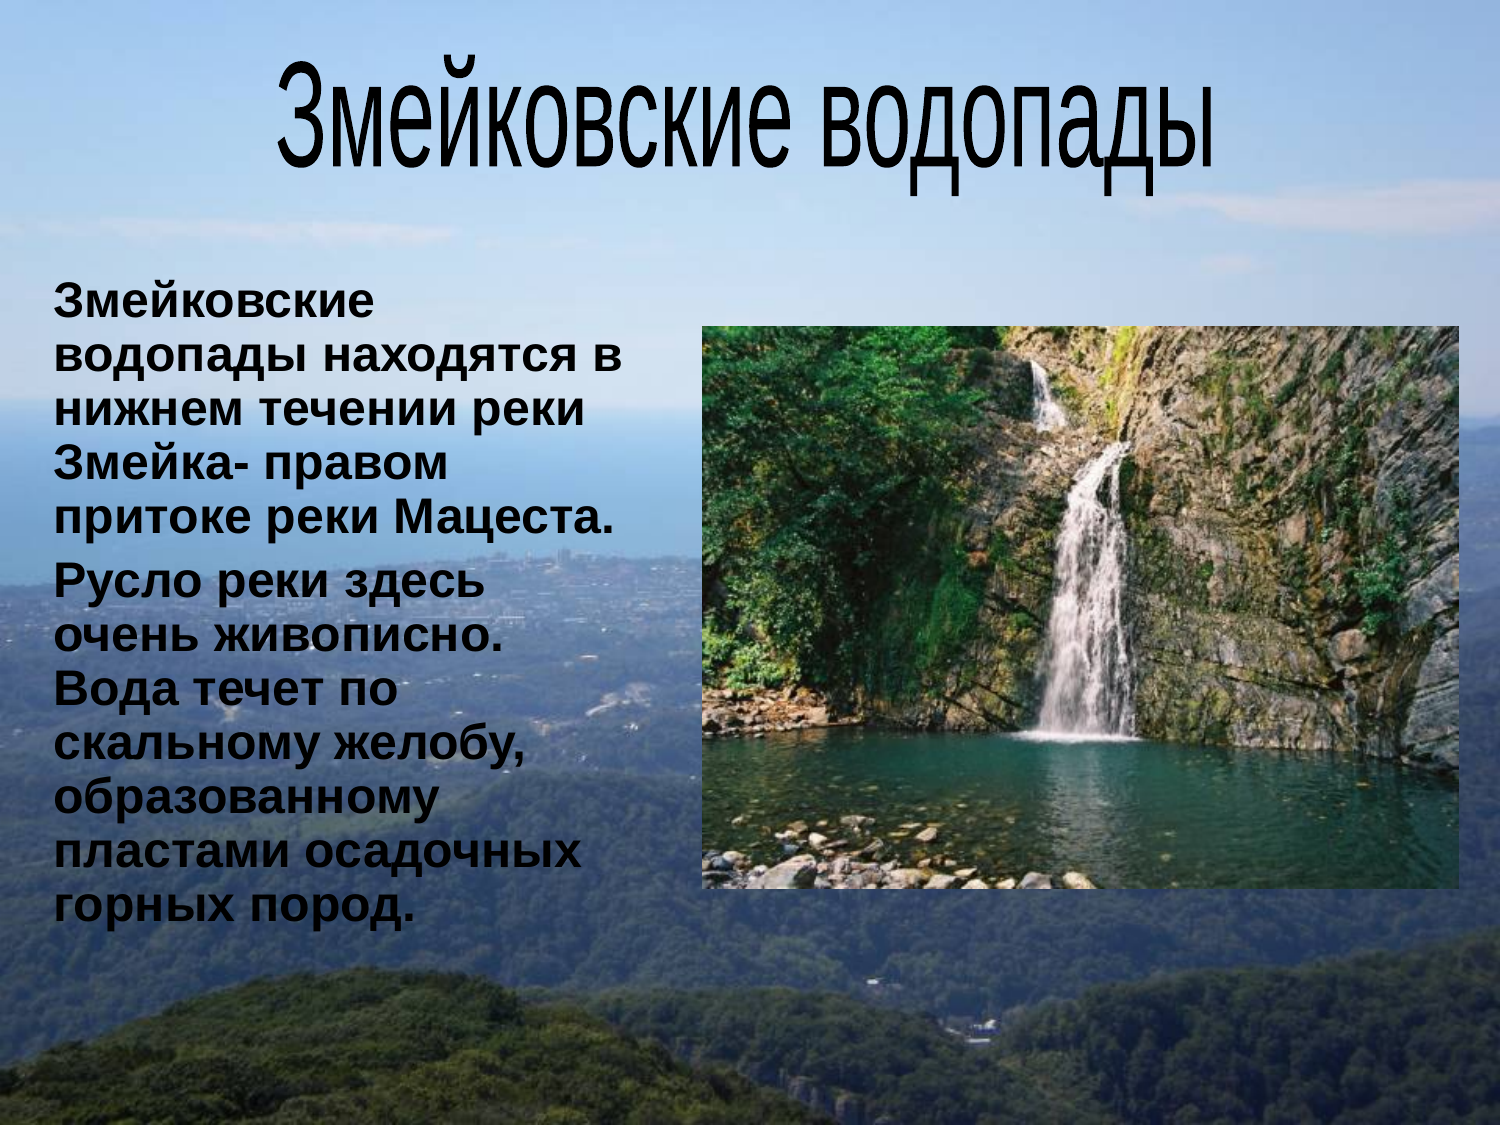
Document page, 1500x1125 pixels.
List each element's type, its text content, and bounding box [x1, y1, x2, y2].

picture [0, 0, 1500, 1125]
list Змейковские водопады находятся в нижнем течении реки Змейка- правом притоке реки Мацеста. Русло реки здесь очень живописно. Вода течет по скальному желобу, образованному пластами осадочных горных пород. [0, 266, 645, 1010]
